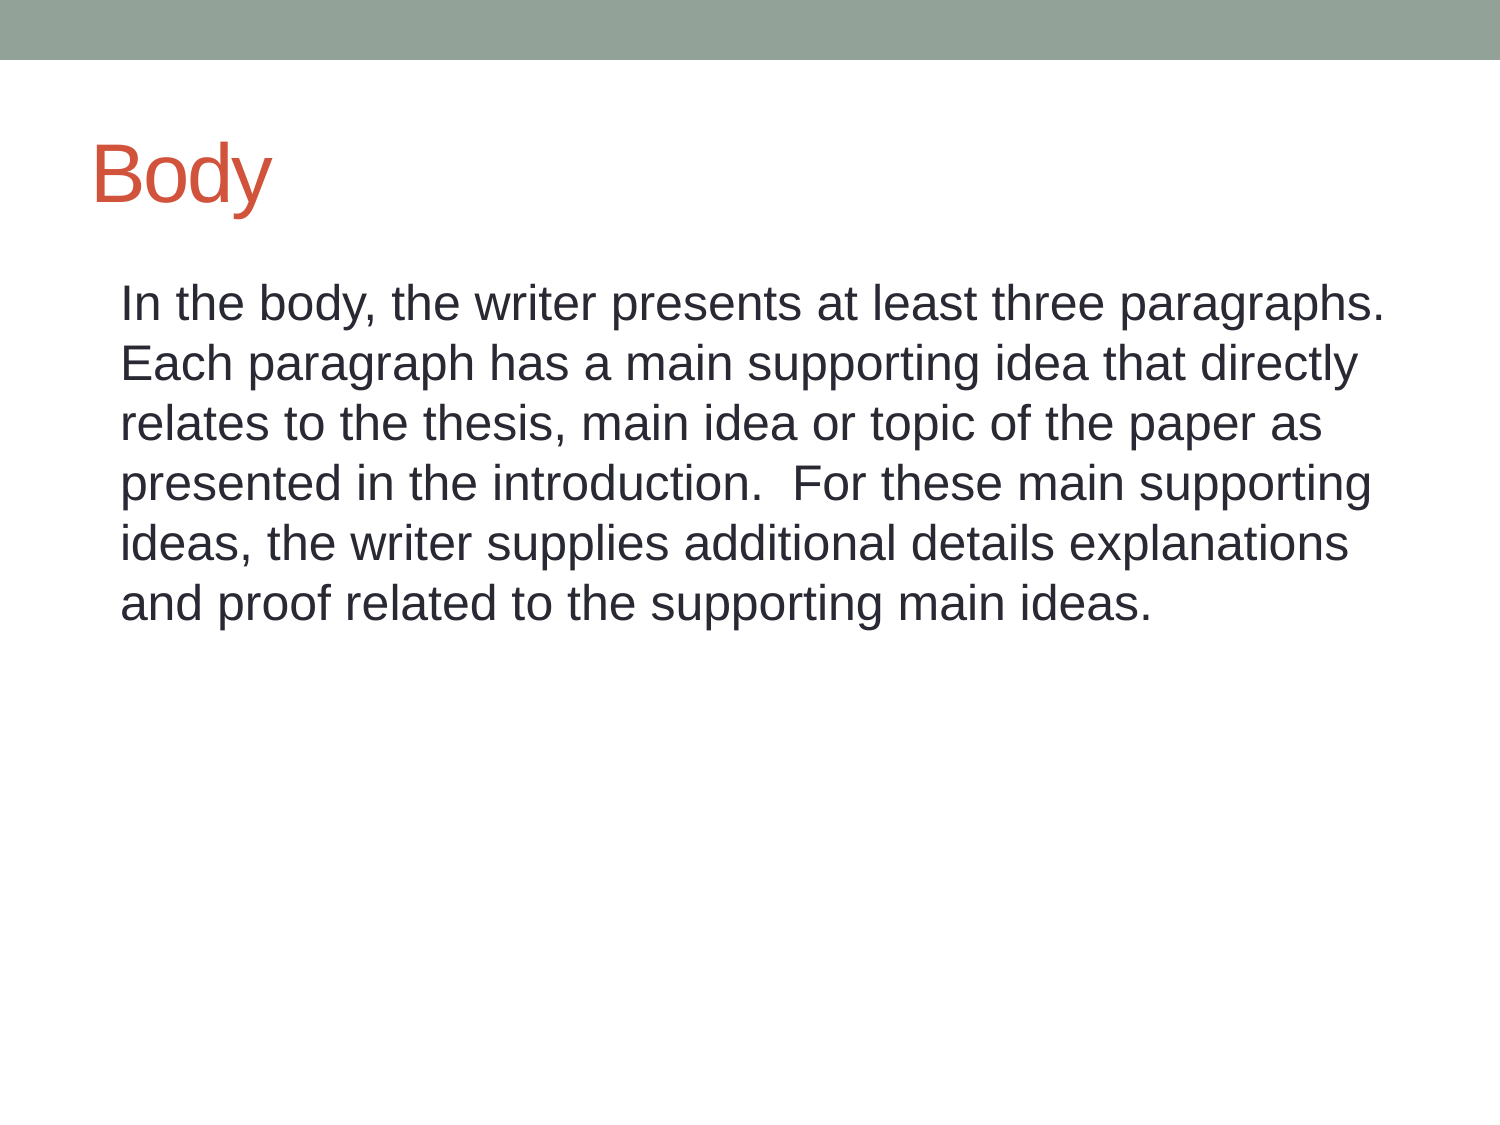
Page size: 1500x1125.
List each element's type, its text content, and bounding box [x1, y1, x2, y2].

title Body [75, 87, 1425, 250]
list In the body, the writer presents at least three paragraphs. Each paragraph has a main supporting idea that directly relates to the thesis, main idea or topic of the paper as presented in the introduction. For these main supporting ideas, the writer supplies additional details explanations and proof related to the supporting main ideas. [75, 262, 1425, 1063]
